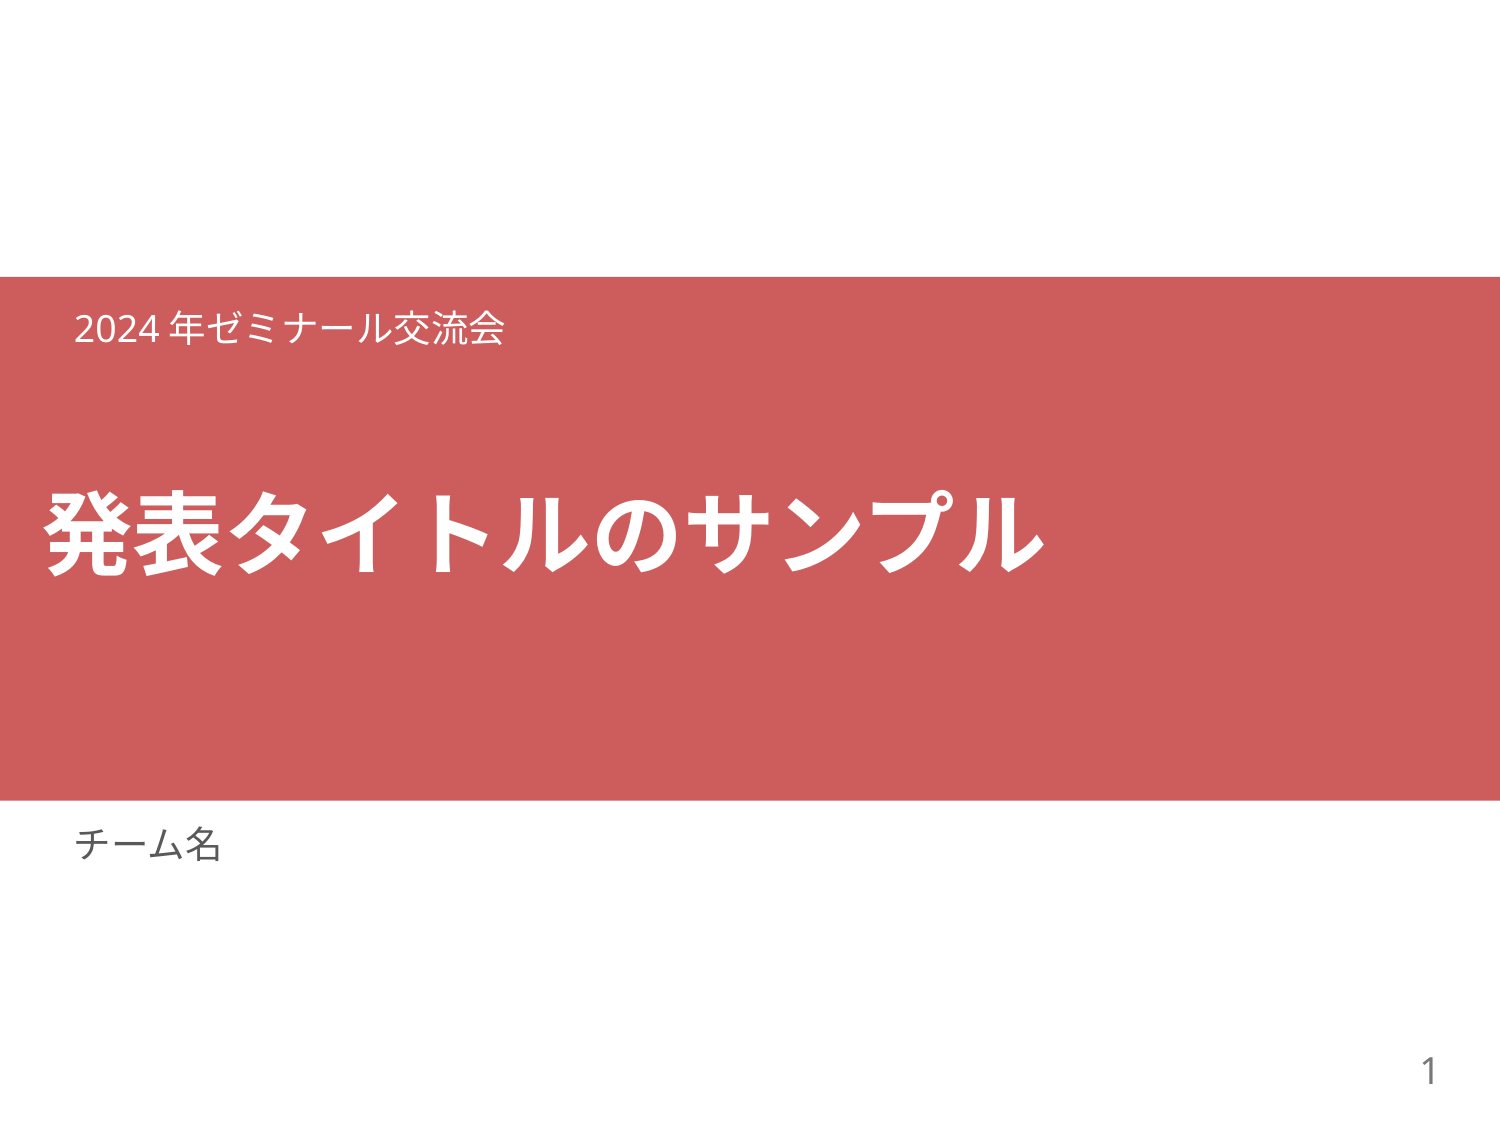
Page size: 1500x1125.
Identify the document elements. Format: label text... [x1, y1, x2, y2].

title 発表タイトルのサンプル [41, 373, 1459, 705]
slide_number 1 [1059, 1042, 1500, 1103]
